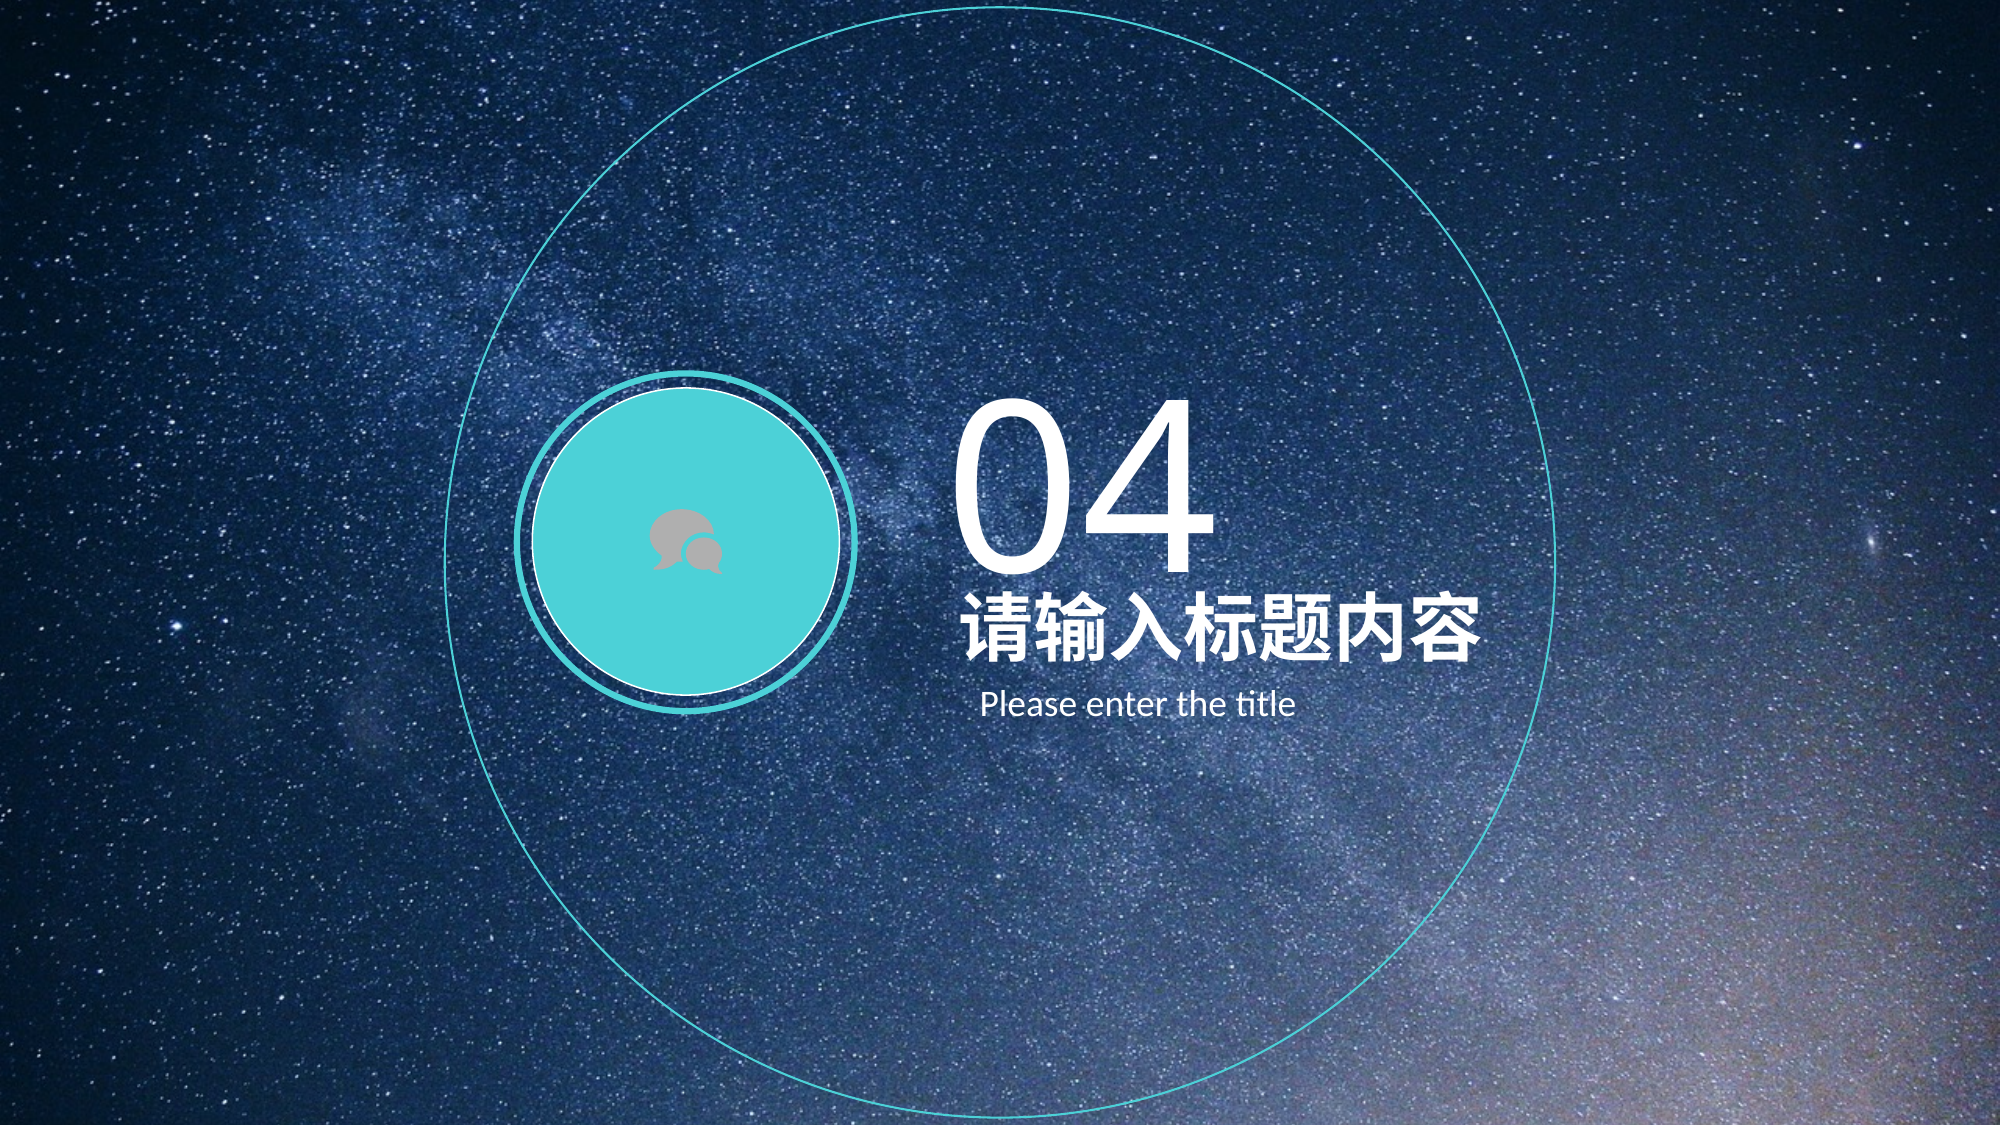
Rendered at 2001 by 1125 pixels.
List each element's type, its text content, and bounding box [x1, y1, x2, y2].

text_box [649, 509, 714, 570]
text_box [515, 372, 856, 713]
text_box 04 [929, 325, 1234, 628]
text_box [531, 386, 841, 697]
text_box [443, 6, 1557, 1119]
text_box [685, 537, 723, 574]
picture [0, 0, 2000, 1125]
